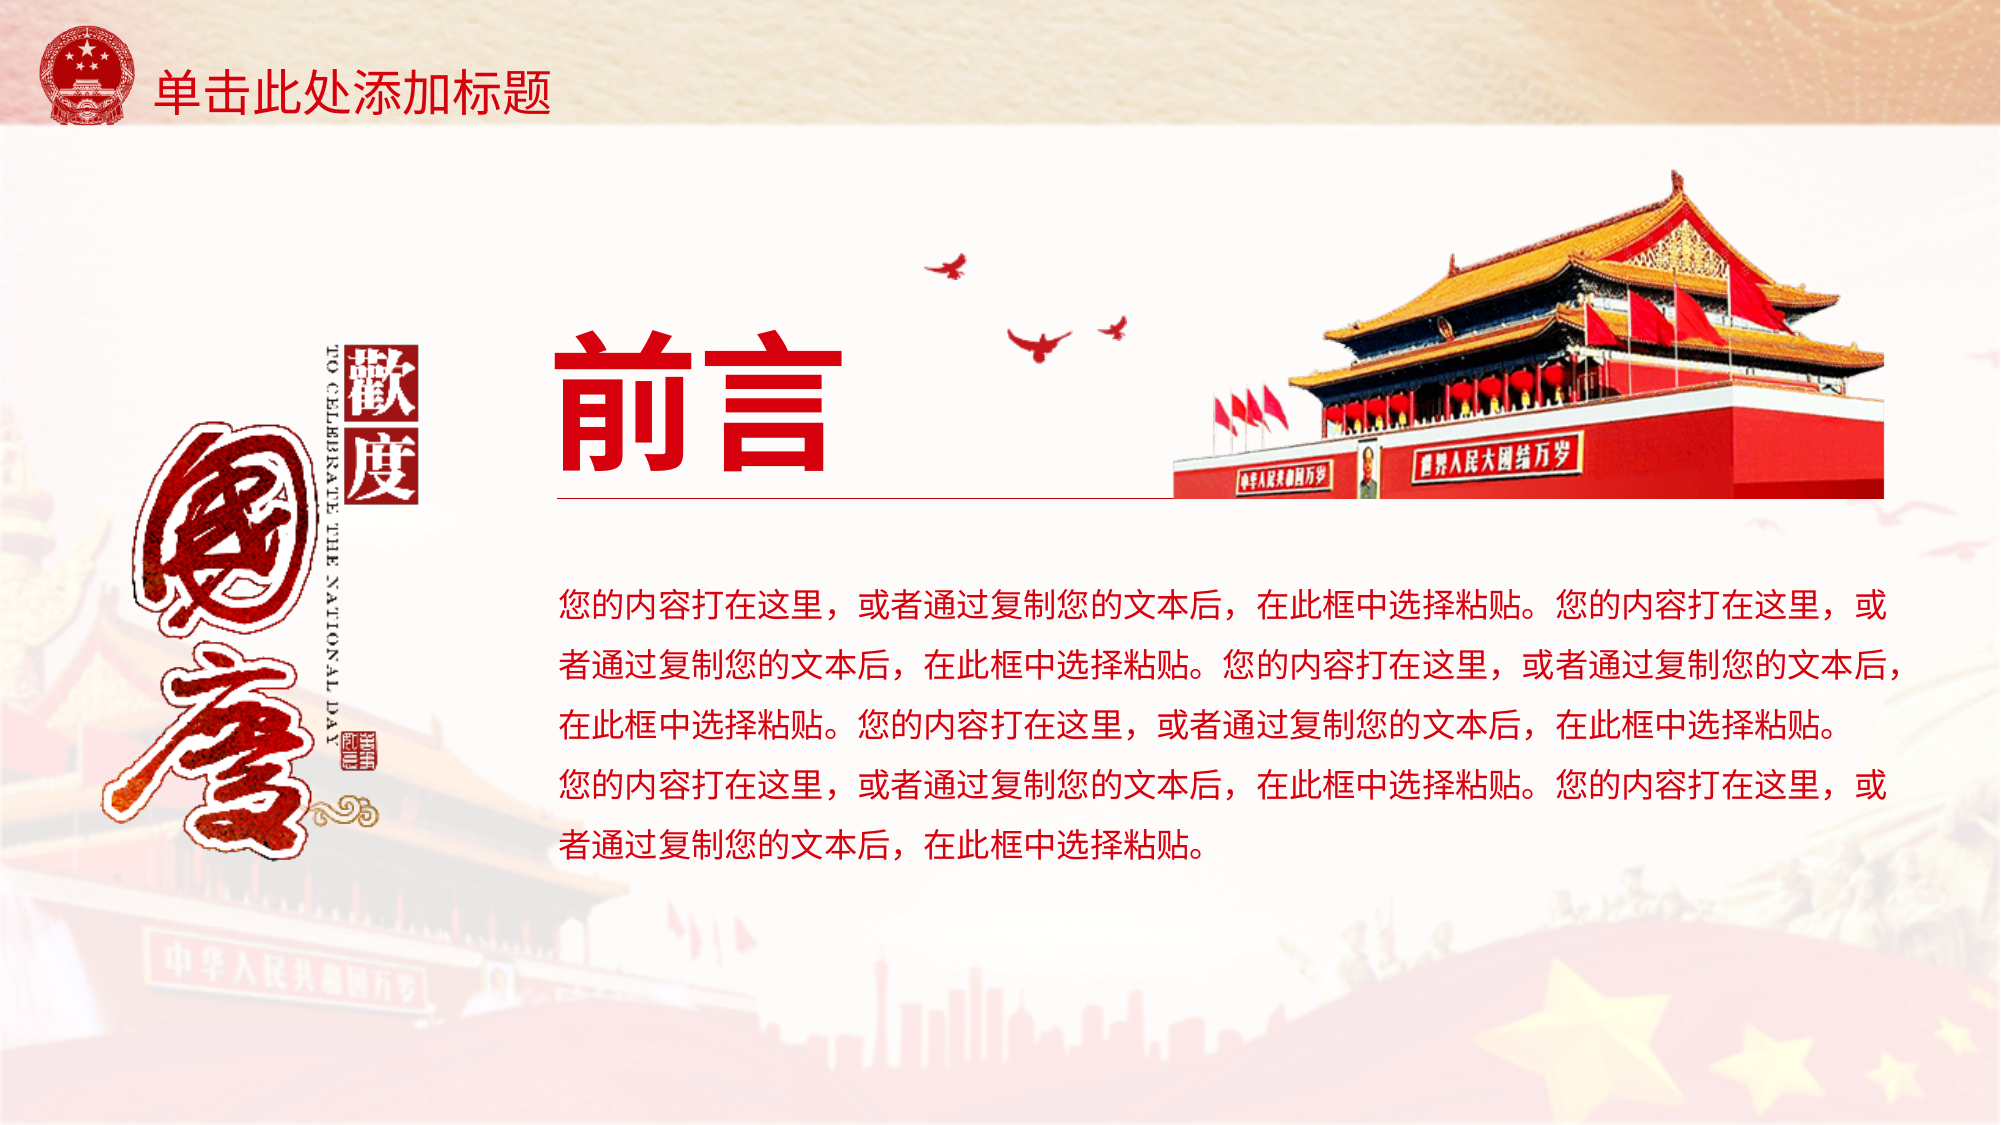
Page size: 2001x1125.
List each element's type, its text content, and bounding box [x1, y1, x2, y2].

picture [0, 0, 2001, 1125]
text_box 您的内容打在这里，或者通过复制您的文本后，在此框中选择粘贴。您的内容打在这里，或者通过复制您的文本后，在此框中选择粘贴。您的内容打在这里，或者通过复制您的文本后，在此框中选择粘贴。您的内容打在这里，或者通过复制您的文本后，在此框中选择粘贴。 您的内容打在这里，或者通过复制您的文本后，在此框中选择粘贴。您的内容打在这里，或者通过复制您的文本后，在此框中选择粘贴。 [543, 532, 1928, 896]
text_box 单击此处添加标题 [160, 36, 1863, 155]
text_box 前言 [533, 301, 863, 497]
